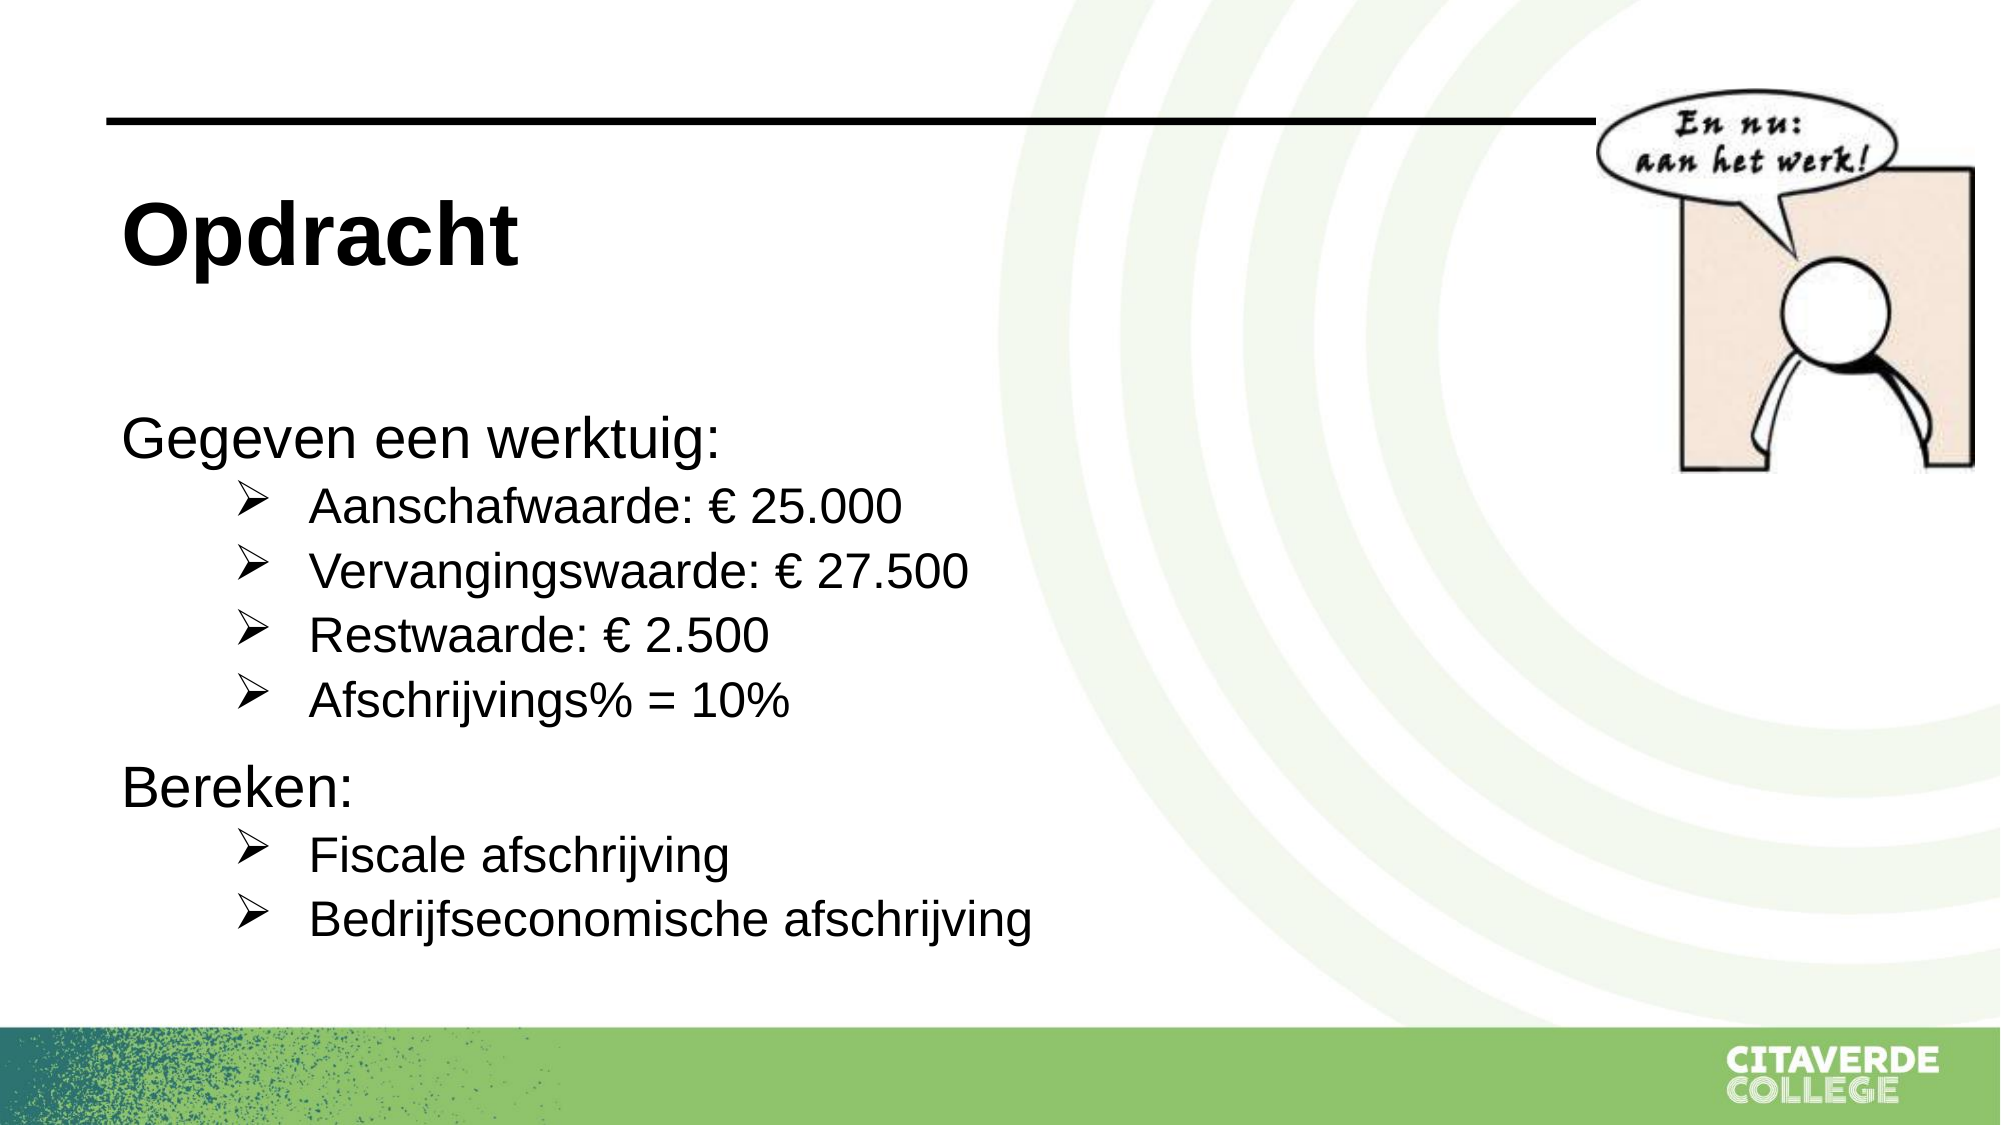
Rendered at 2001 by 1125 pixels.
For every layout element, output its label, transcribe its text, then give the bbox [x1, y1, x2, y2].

title Opdracht [106, 117, 1596, 366]
picture [0, 0, 2001, 1125]
list Gegeven een werktuig: Aanschafwaarde: € 25.000 Vervangingswaarde: € 27.500 Restwaarde: € 2.500 Afschrijvings% = 10% Bereken: Fiscale afschrijving Bedrijfseconomische afschrijving [106, 392, 1855, 965]
